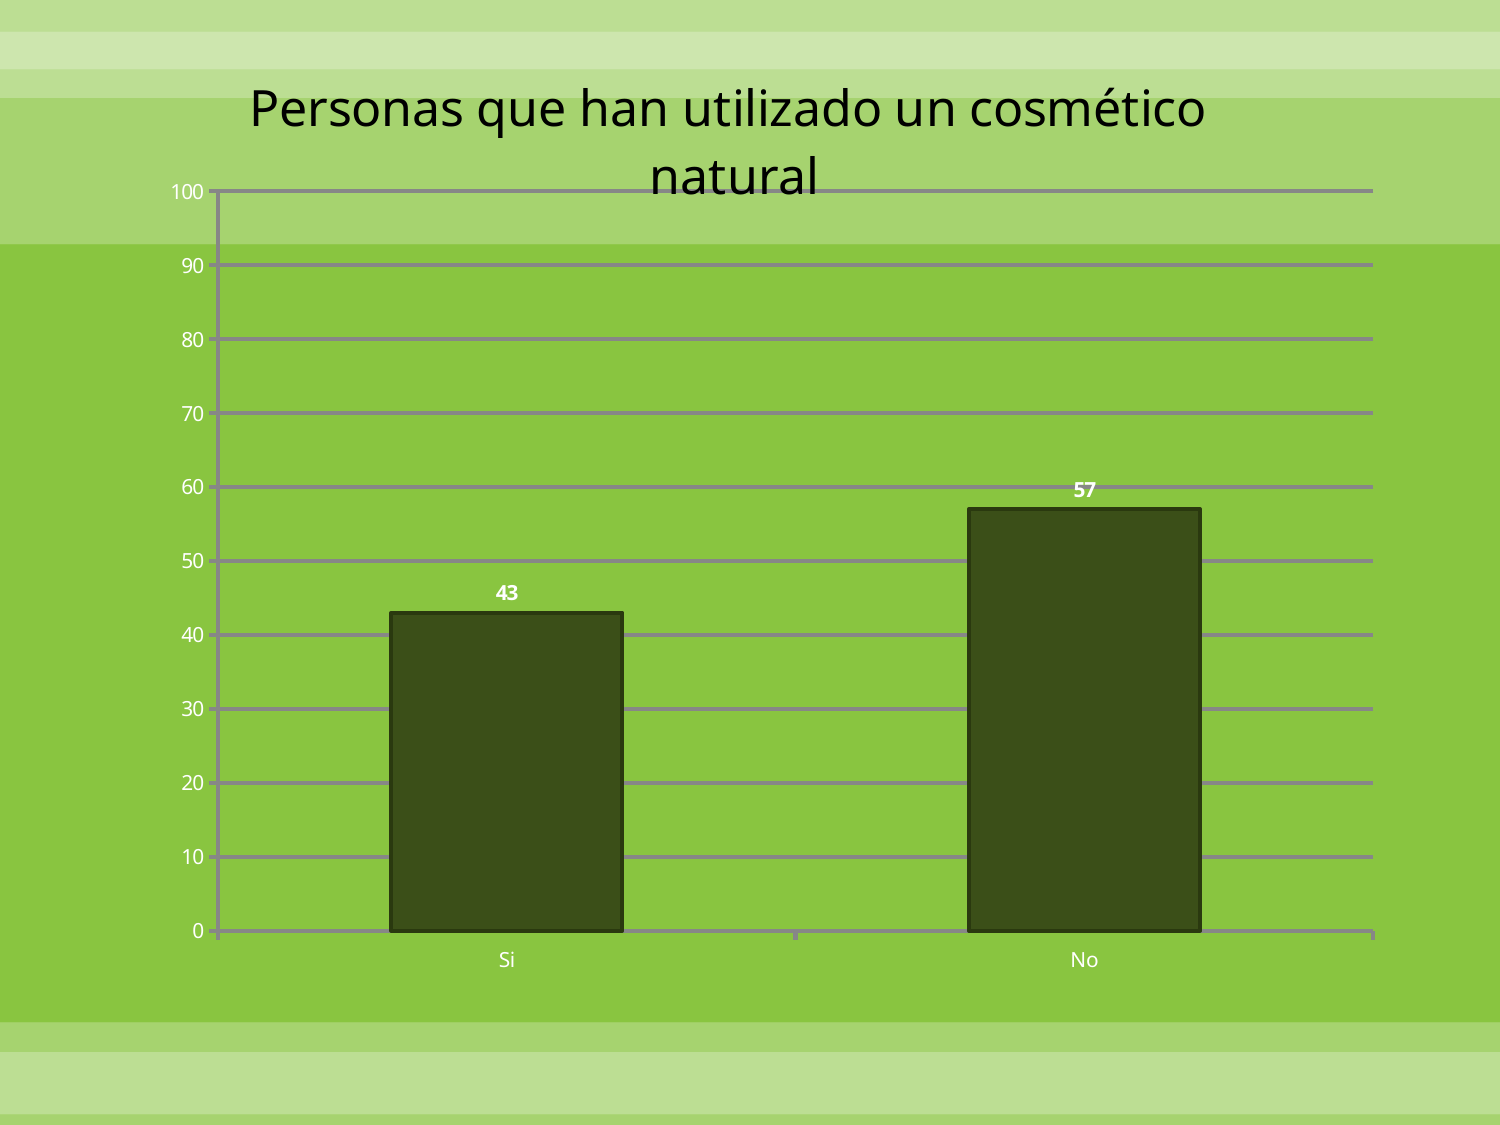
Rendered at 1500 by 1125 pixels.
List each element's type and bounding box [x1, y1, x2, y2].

picture [0, 0, 1500, 1125]
chart [75, 64, 1427, 1037]
